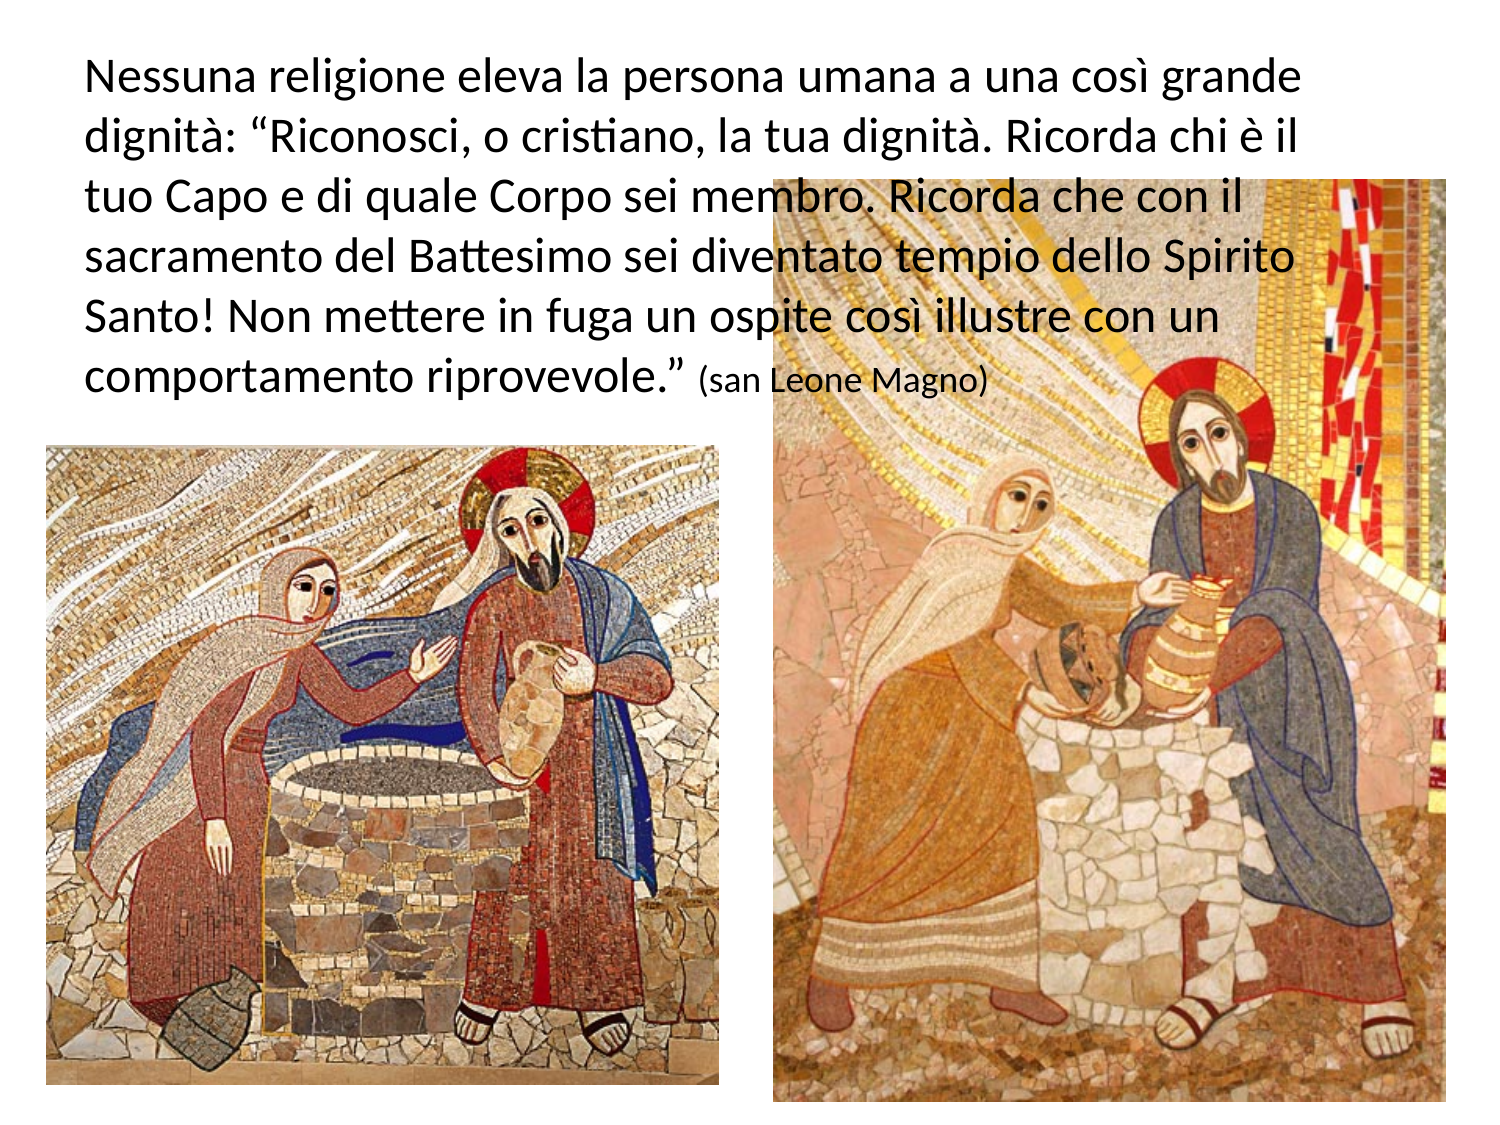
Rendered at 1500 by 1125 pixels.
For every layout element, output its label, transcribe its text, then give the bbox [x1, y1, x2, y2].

picture [773, 179, 1446, 1102]
text_box Nessuna religione eleva la persona umana a una così grande dignità: “Riconosci, o cristiano, la tua dignità. Ricorda chi è il tuo Capo e di quale Corpo sei membro. Ricorda che con il sacramento del Battesimo sei diventato tempio dello Spirito Santo! Non mettere in fuga un ospite così illustre con un comportamento riprovevole.” (san Leone Magno) [70, 35, 1395, 410]
picture [46, 445, 719, 1085]
